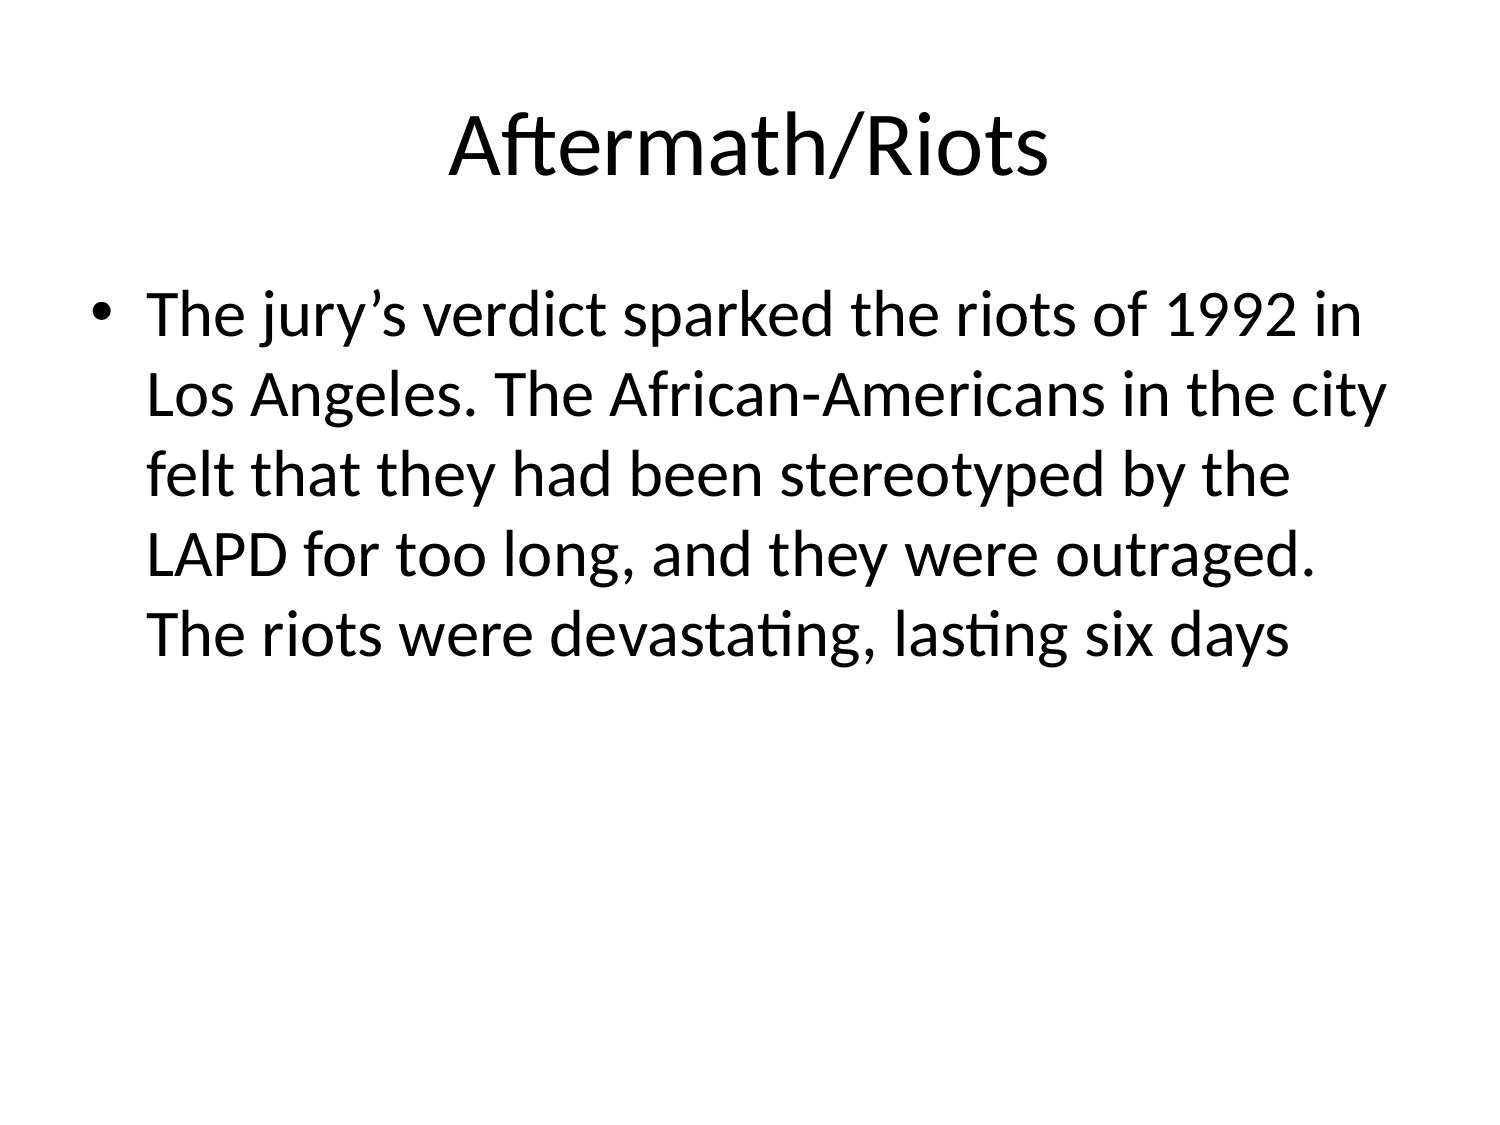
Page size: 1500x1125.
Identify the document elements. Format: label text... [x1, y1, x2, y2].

title Aftermath/Riots [75, 45, 1425, 233]
list The jury’s verdict sparked the riots of 1992 in Los Angeles. The African-Americans in the city felt that they had been stereotyped by the LAPD for too long, and they were outraged. The riots were devastating, lasting six days [75, 262, 1425, 1005]
